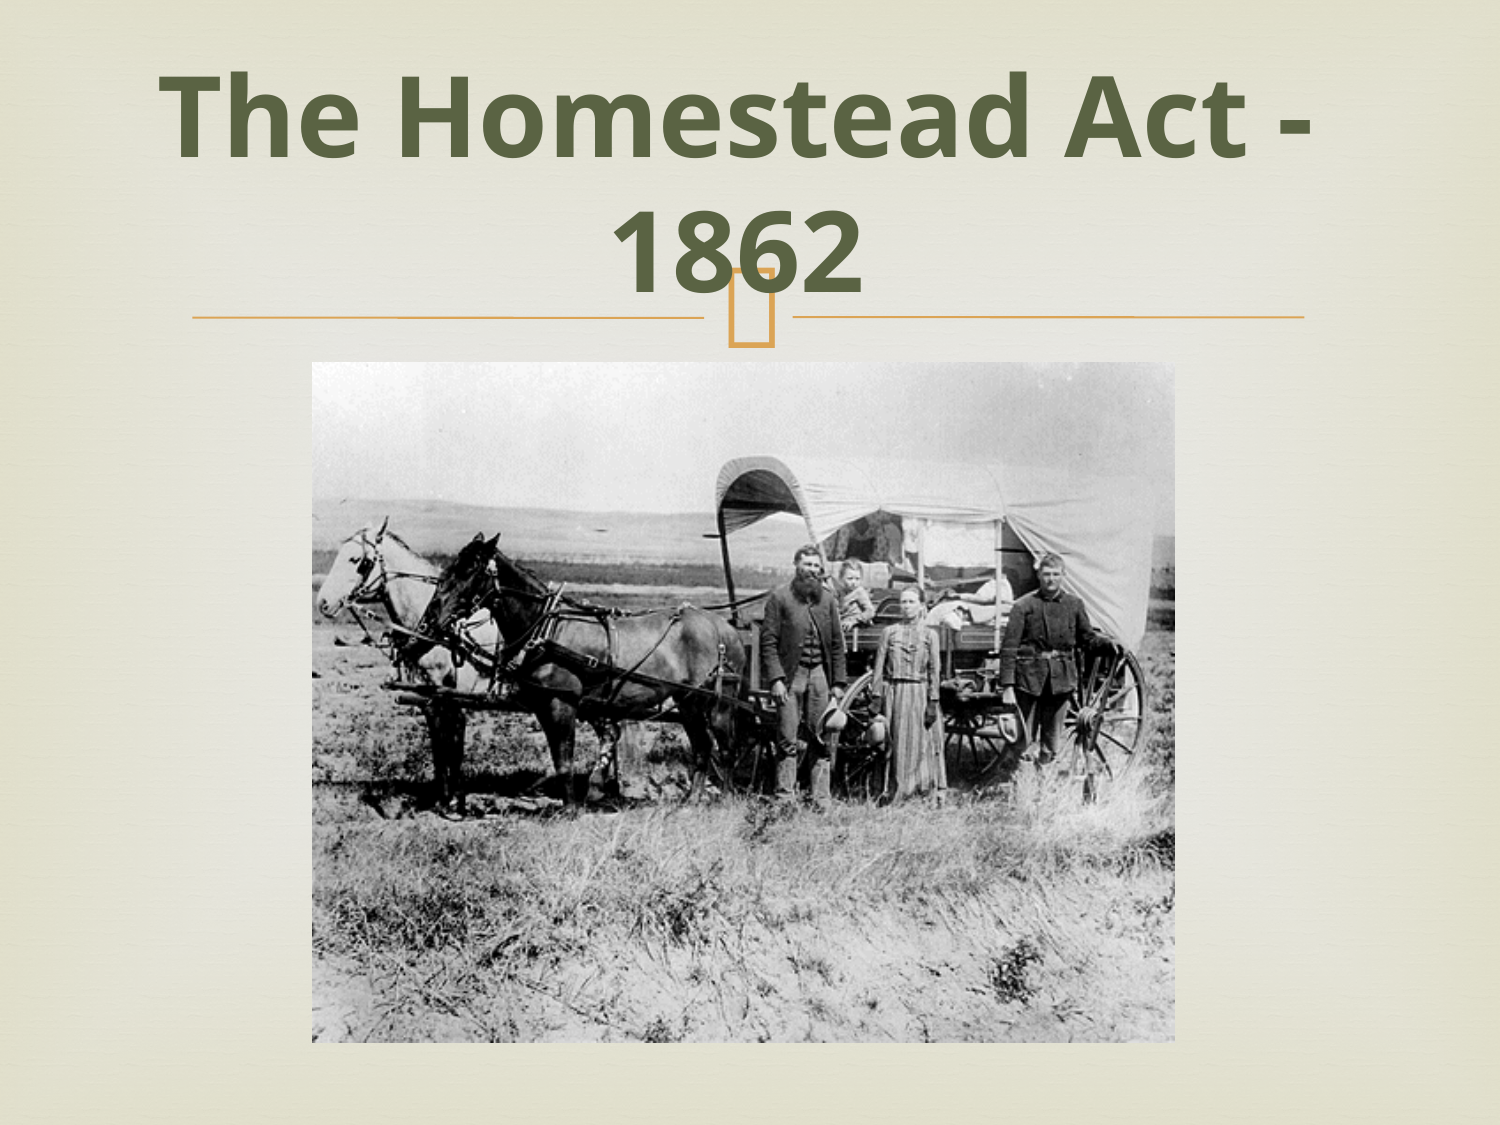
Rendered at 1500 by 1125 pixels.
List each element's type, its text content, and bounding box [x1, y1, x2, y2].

title The Homestead Act - 1862 [87, 93, 1386, 267]
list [311, 361, 1176, 1044]
